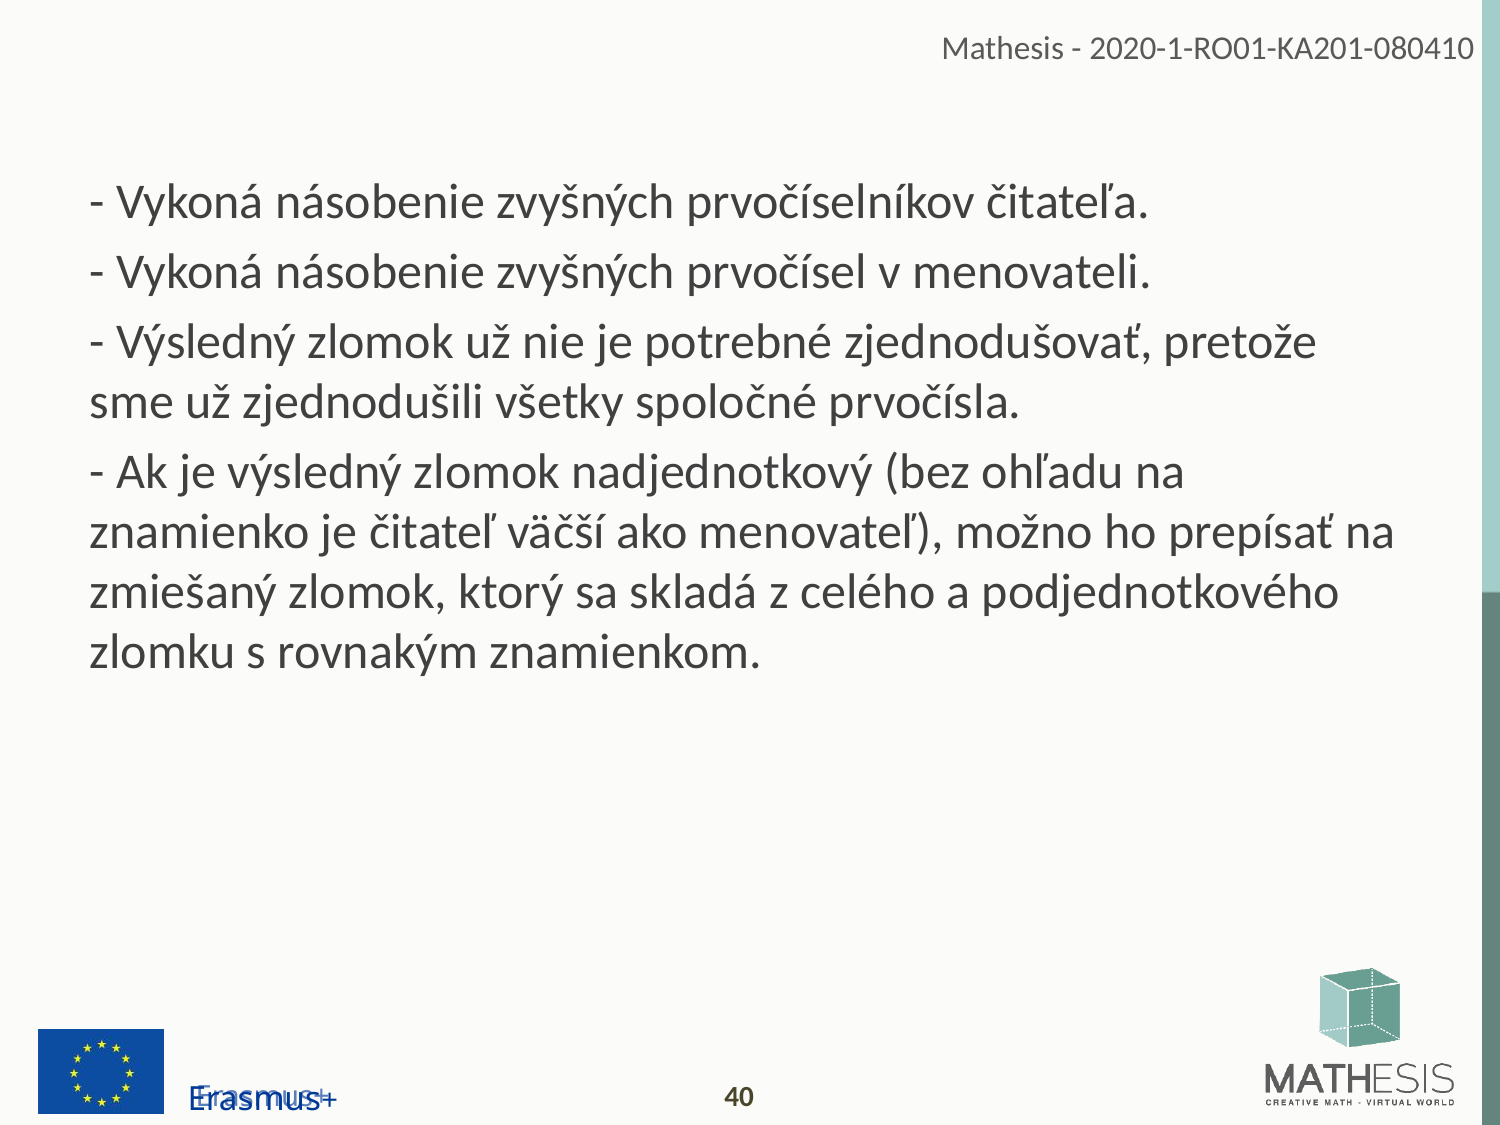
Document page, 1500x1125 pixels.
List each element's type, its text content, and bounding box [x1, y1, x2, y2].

list - Vykoná násobenie zvyšných prvočíselníkov čitateľa. - Vykoná násobenie zvyšných prvočísel v menovateli. - Výsledný zlomok už nie je potrebné zjednodušovať, pretože sme už zjednodušili všetky spoločné prvočísla. - Ak je výsledný zlomok nadjednotkový (bez ohľadu na znamienko je čitateľ väčší ako menovateľ), možno ho prepísať na zmiešaný zlomok, ktorý sa skladá z celého a podjednotkového zlomku s rovnakým znamienkom. [75, 161, 1425, 904]
picture [38, 1029, 164, 1114]
